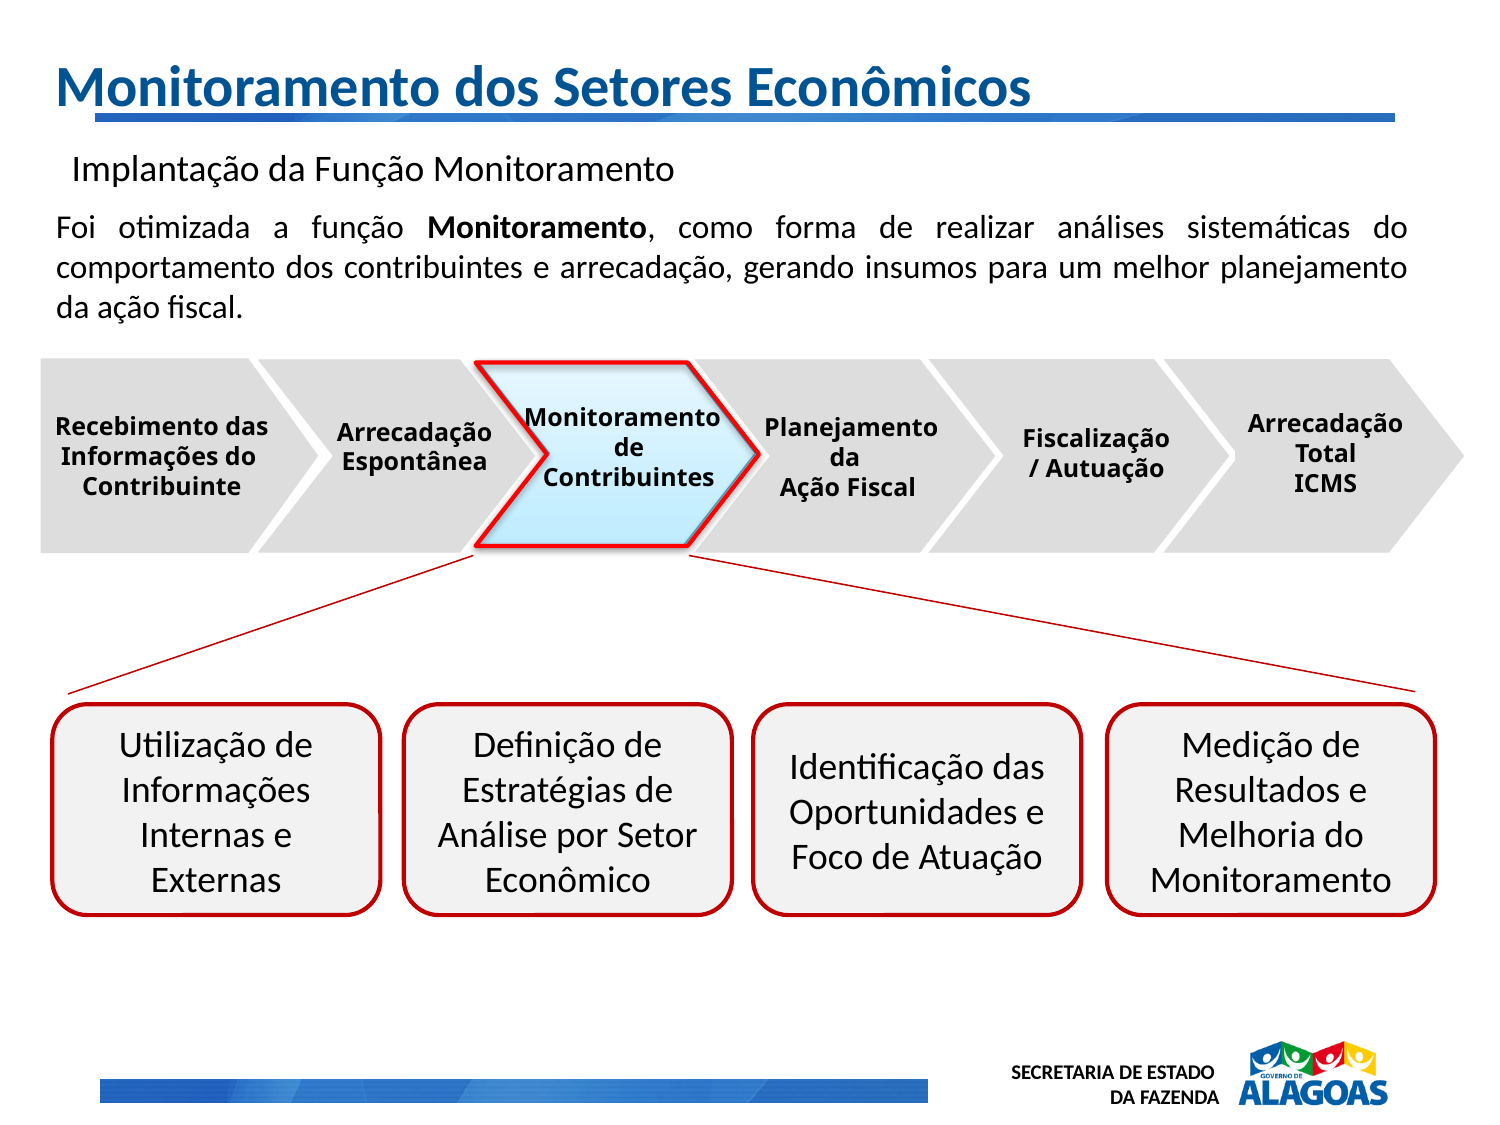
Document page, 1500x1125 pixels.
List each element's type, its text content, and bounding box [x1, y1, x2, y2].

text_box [688, 555, 1416, 692]
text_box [1163, 358, 1465, 553]
text_box Foi otimizada a função Monitoramento, como forma de realizar análises sistemáticas do comportamento dos contribuintes e arrecadação, gerando insumos para um melhor planejamento da ação fiscal. [41, 198, 1425, 333]
text_box Definição de Estratégias de Análise por Setor Econômico [401, 702, 735, 918]
picture [100, 1079, 928, 1103]
text_box Recebimento das Informações do Contribuinte [40, 358, 252, 554]
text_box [928, 358, 1162, 553]
text_box Utilização de Informações Internas e Externas [50, 703, 383, 918]
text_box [257, 359, 536, 553]
text_box Monitoramento dos Setores Econômicos [40, 40, 1425, 197]
text_box [539, 361, 760, 547]
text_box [67, 555, 474, 695]
picture [1237, 1037, 1389, 1108]
text_box Planejamento da Ação Fiscal [694, 359, 923, 553]
text_box Medição de Resultados e Melhoria do Monitoramento [1104, 702, 1438, 918]
text_box Identificação das Oportunidades e Foco de Atuação [751, 702, 1084, 918]
